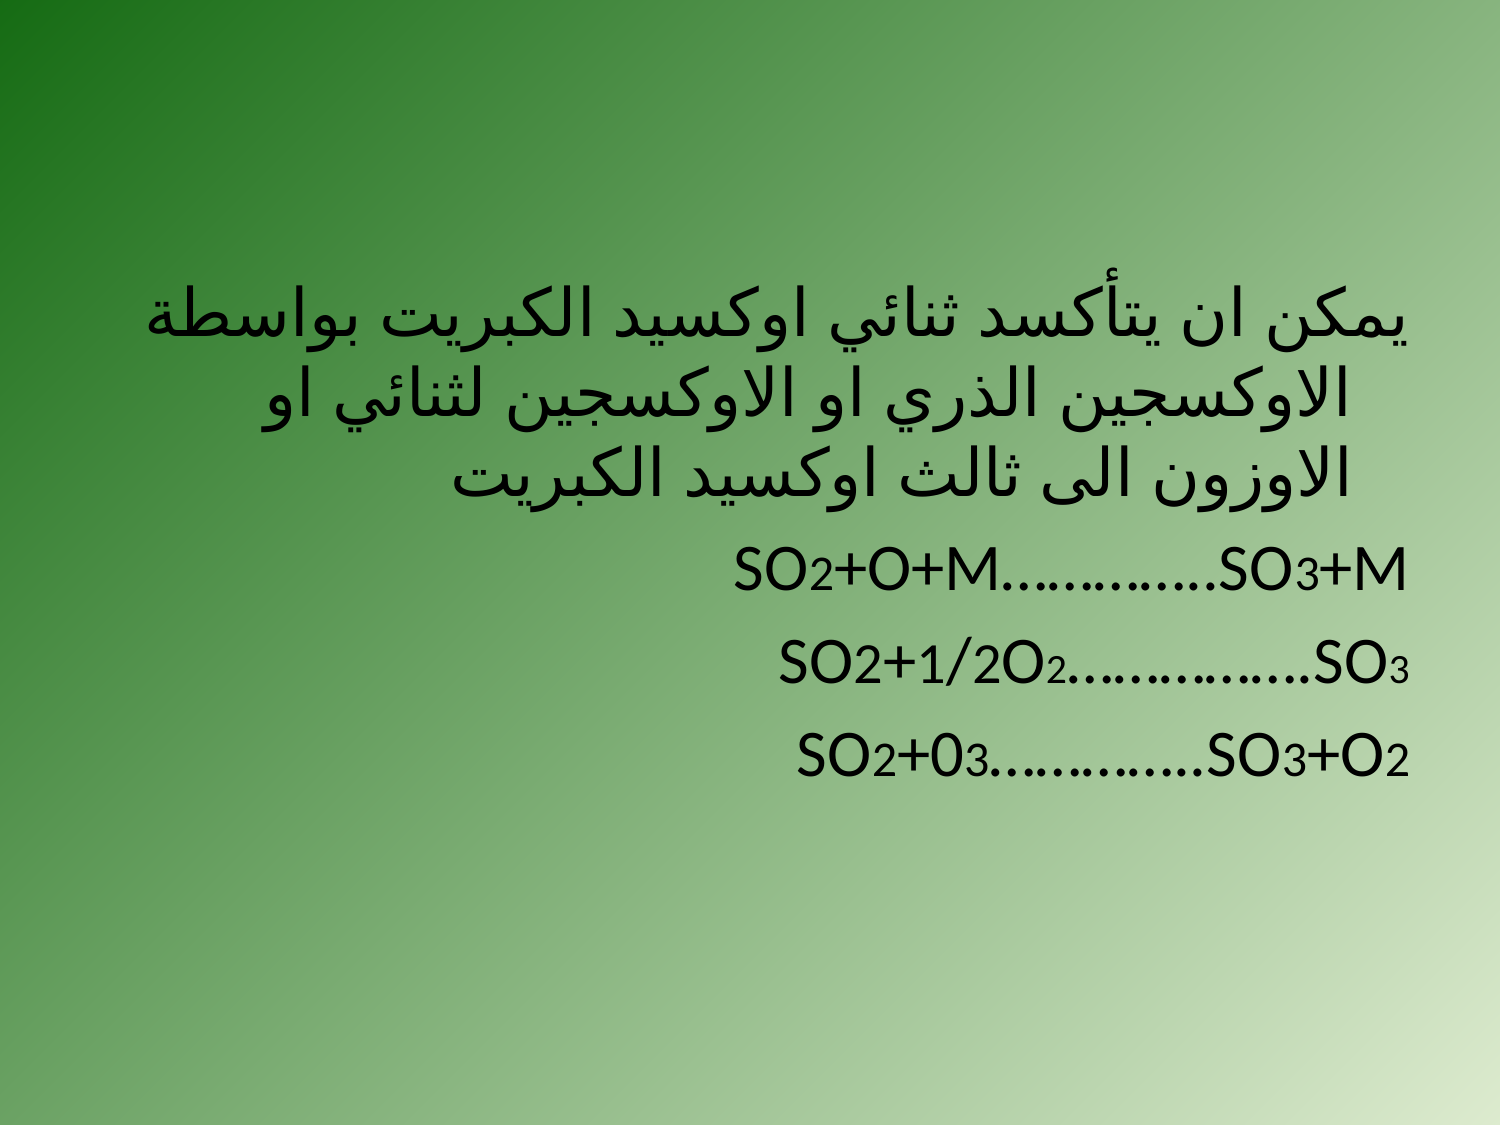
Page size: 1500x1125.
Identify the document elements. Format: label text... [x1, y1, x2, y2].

list يمكن ان يتأكسد ثنائي اوكسيد الكبريت بواسطة الاوكسجين الذري او الاوكسجين لثنائي او الاوزون الى ثالث اوكسيد الكبريت SO2+O+M…………..SO3+M SO2+1/2O2…………….SO3 SO2+03…………..SO3+O2 [75, 262, 1425, 1005]
